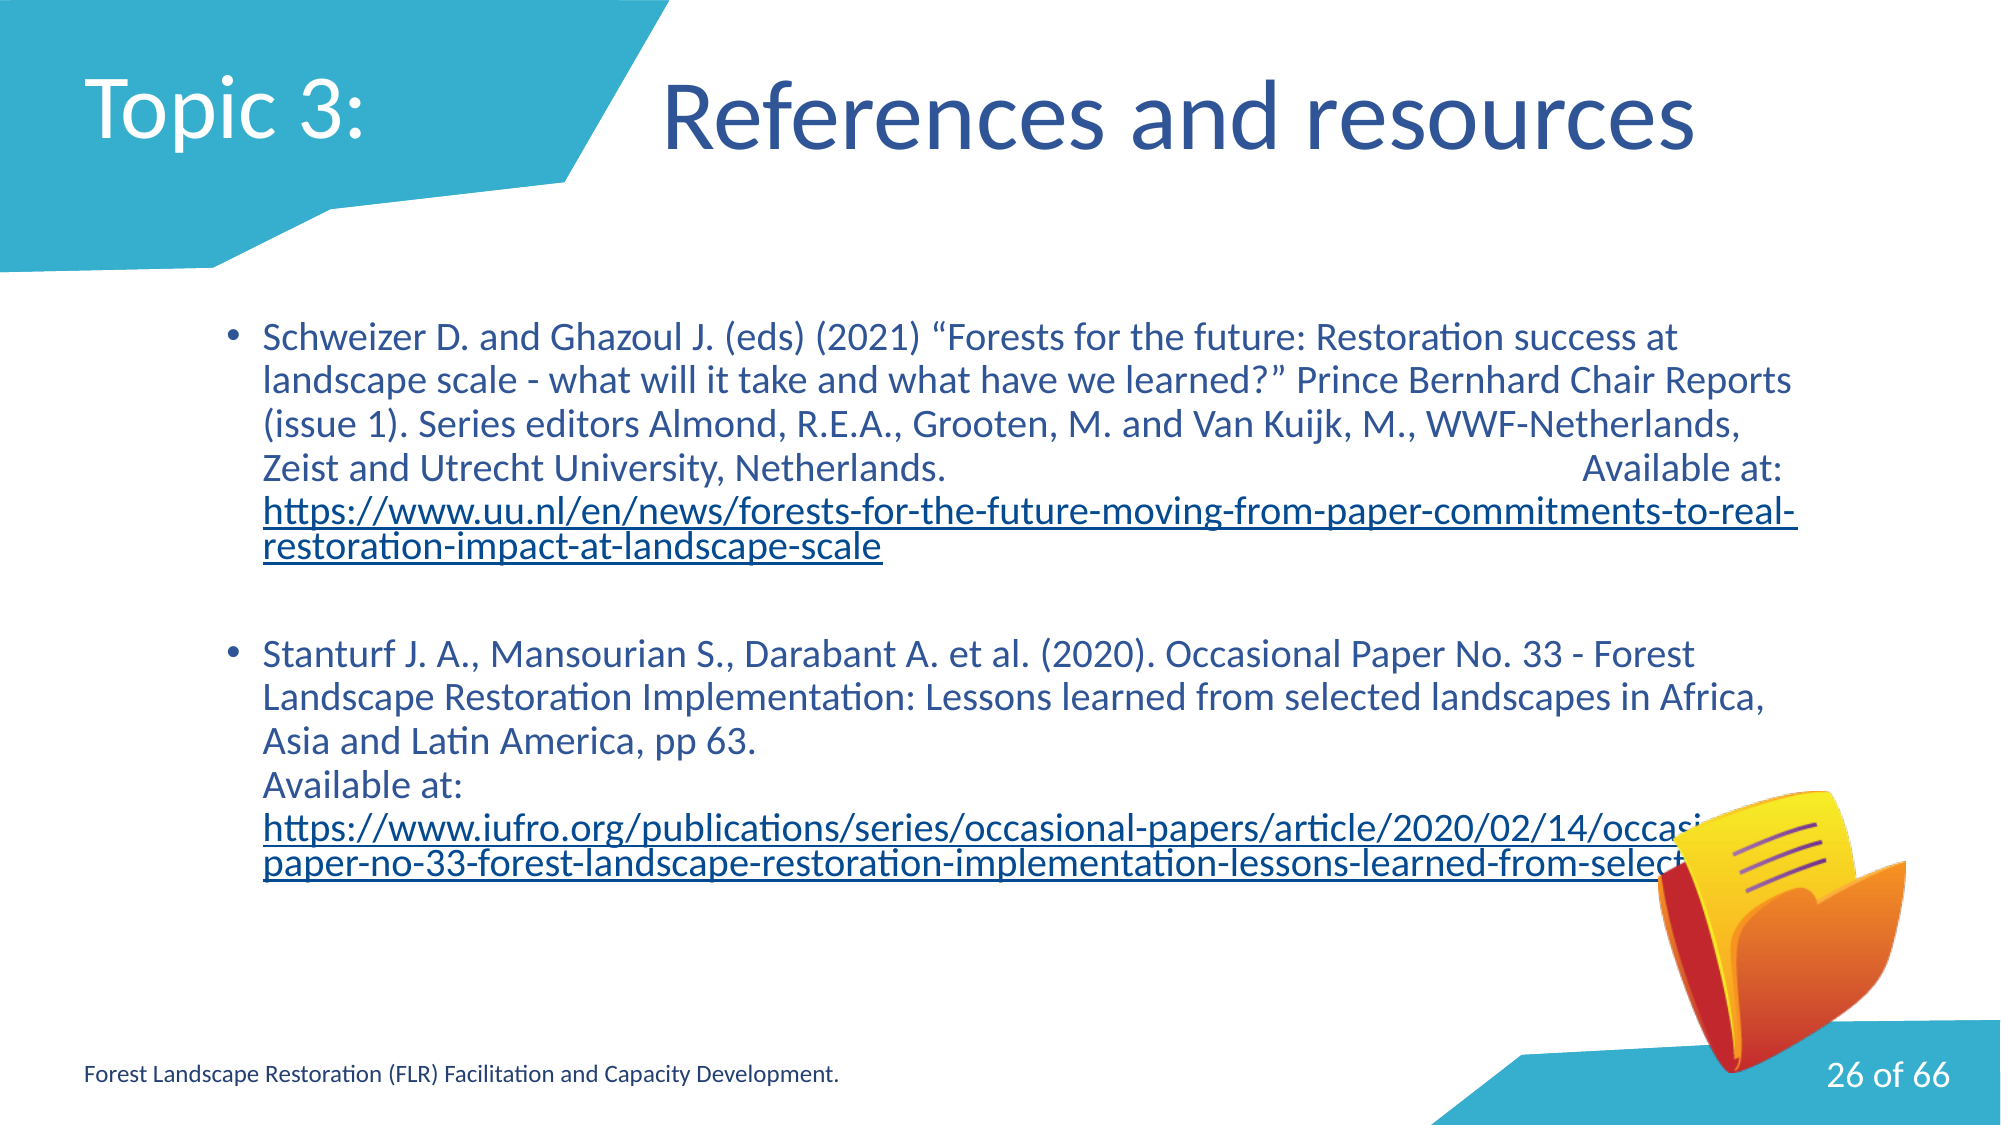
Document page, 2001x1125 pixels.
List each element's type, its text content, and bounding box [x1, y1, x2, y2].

text_box References and resources [646, 42, 1883, 178]
list Schweizer D. and Ghazoul J. (eds) (2021) “Forests for the future: Restoration success at landscape scale - what will it take and what have we learned?” Prince Bernhard Chair Reports (issue 1). Series editors Almond, R.E.A., Grooten, M. and Van Kuijk, M., WWF-Netherlands, Zeist and Utrecht University, Netherlands. Available at: https://www.uu.nl/en/news/forests-for-the-future-moving-from-paper-commitments-to-real-restoration-impact-at-landscape-scale Stanturf J. A., Mansourian S., Darabant A. et al. (2020). Occasional Paper No. 33 - Forest Landscape Restoration Implementation: Lessons learned from selected landscapes in Africa, Asia and Latin America, pp 63. Available at: https://www.iufro.org/publications/series/occasional-papers/article/2020/02/14/occasional-paper-no-33-forest-landscape-restoration-implementation-lessons-learned-from-selected/ [211, 307, 1822, 903]
slide_number 26 of 66 [1759, 1042, 1966, 1103]
footer Forest Landscape Restoration (FLR) Facilitation and Capacity Development. [69, 1042, 1270, 1103]
picture [1658, 791, 1906, 1073]
title Topic 3: [69, 0, 765, 218]
